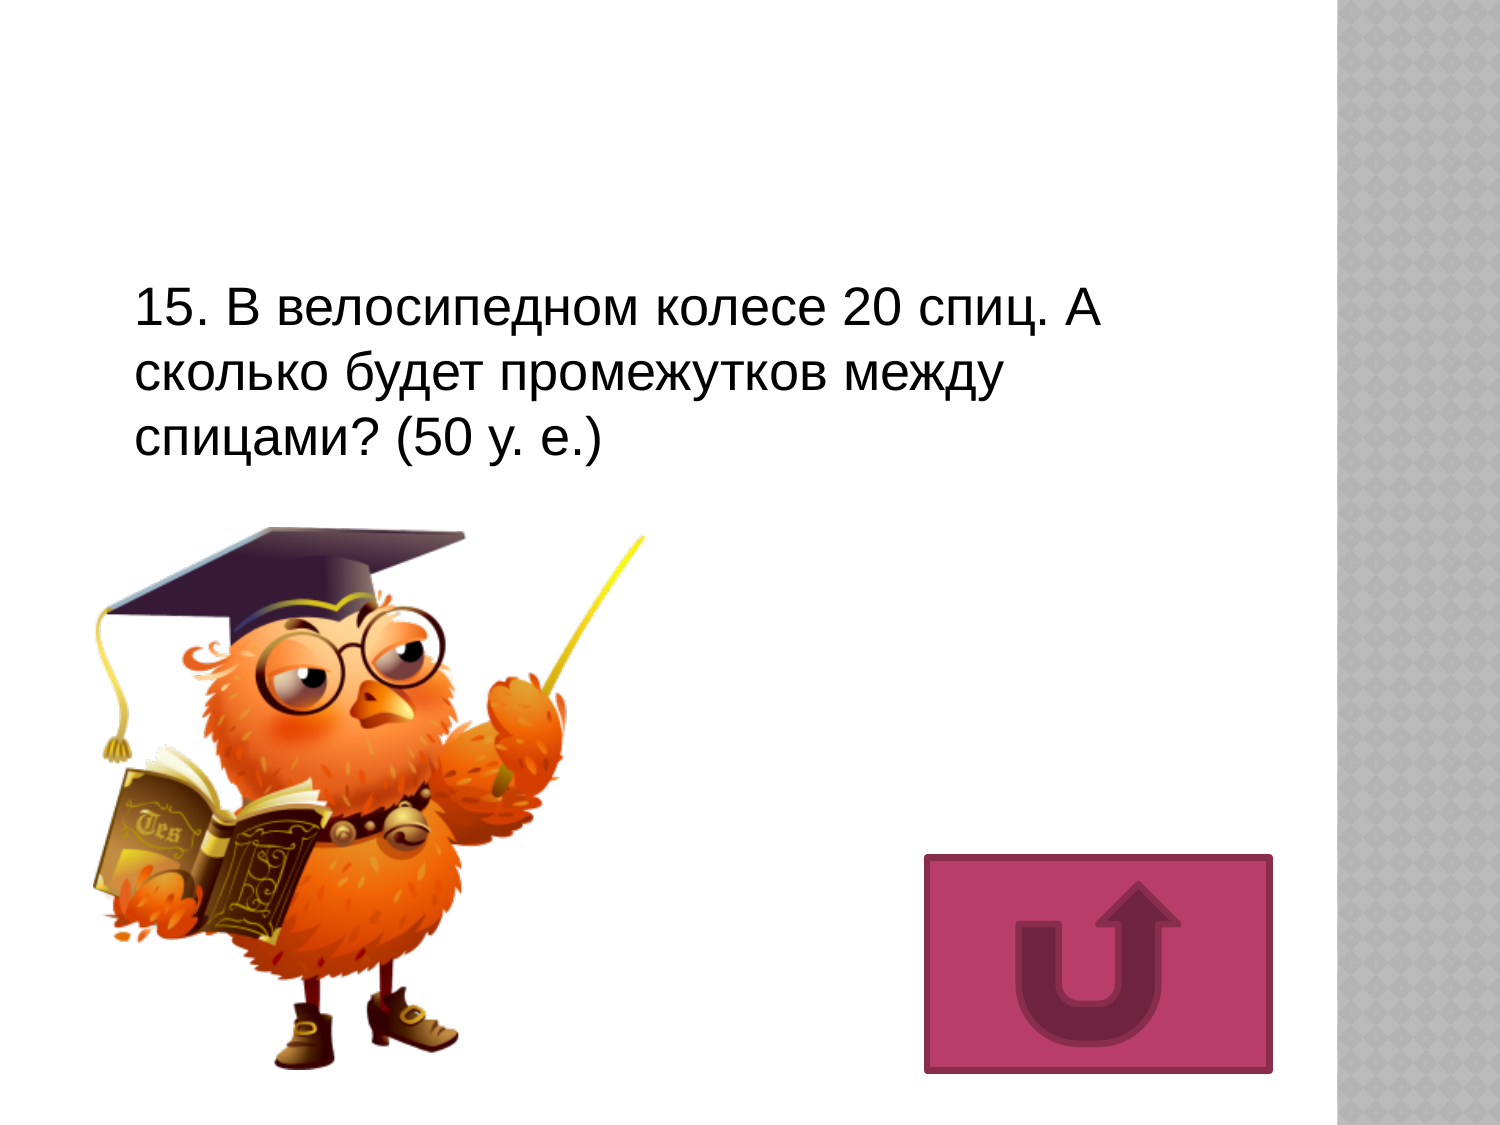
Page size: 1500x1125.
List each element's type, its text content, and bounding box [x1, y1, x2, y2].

text_box [924, 854, 1273, 1074]
list 15. В велосипедном колесе 20 спиц. А сколько будет промежутков между спицами? (50 у. е.) [75, 264, 1263, 1059]
picture [93, 526, 645, 1070]
